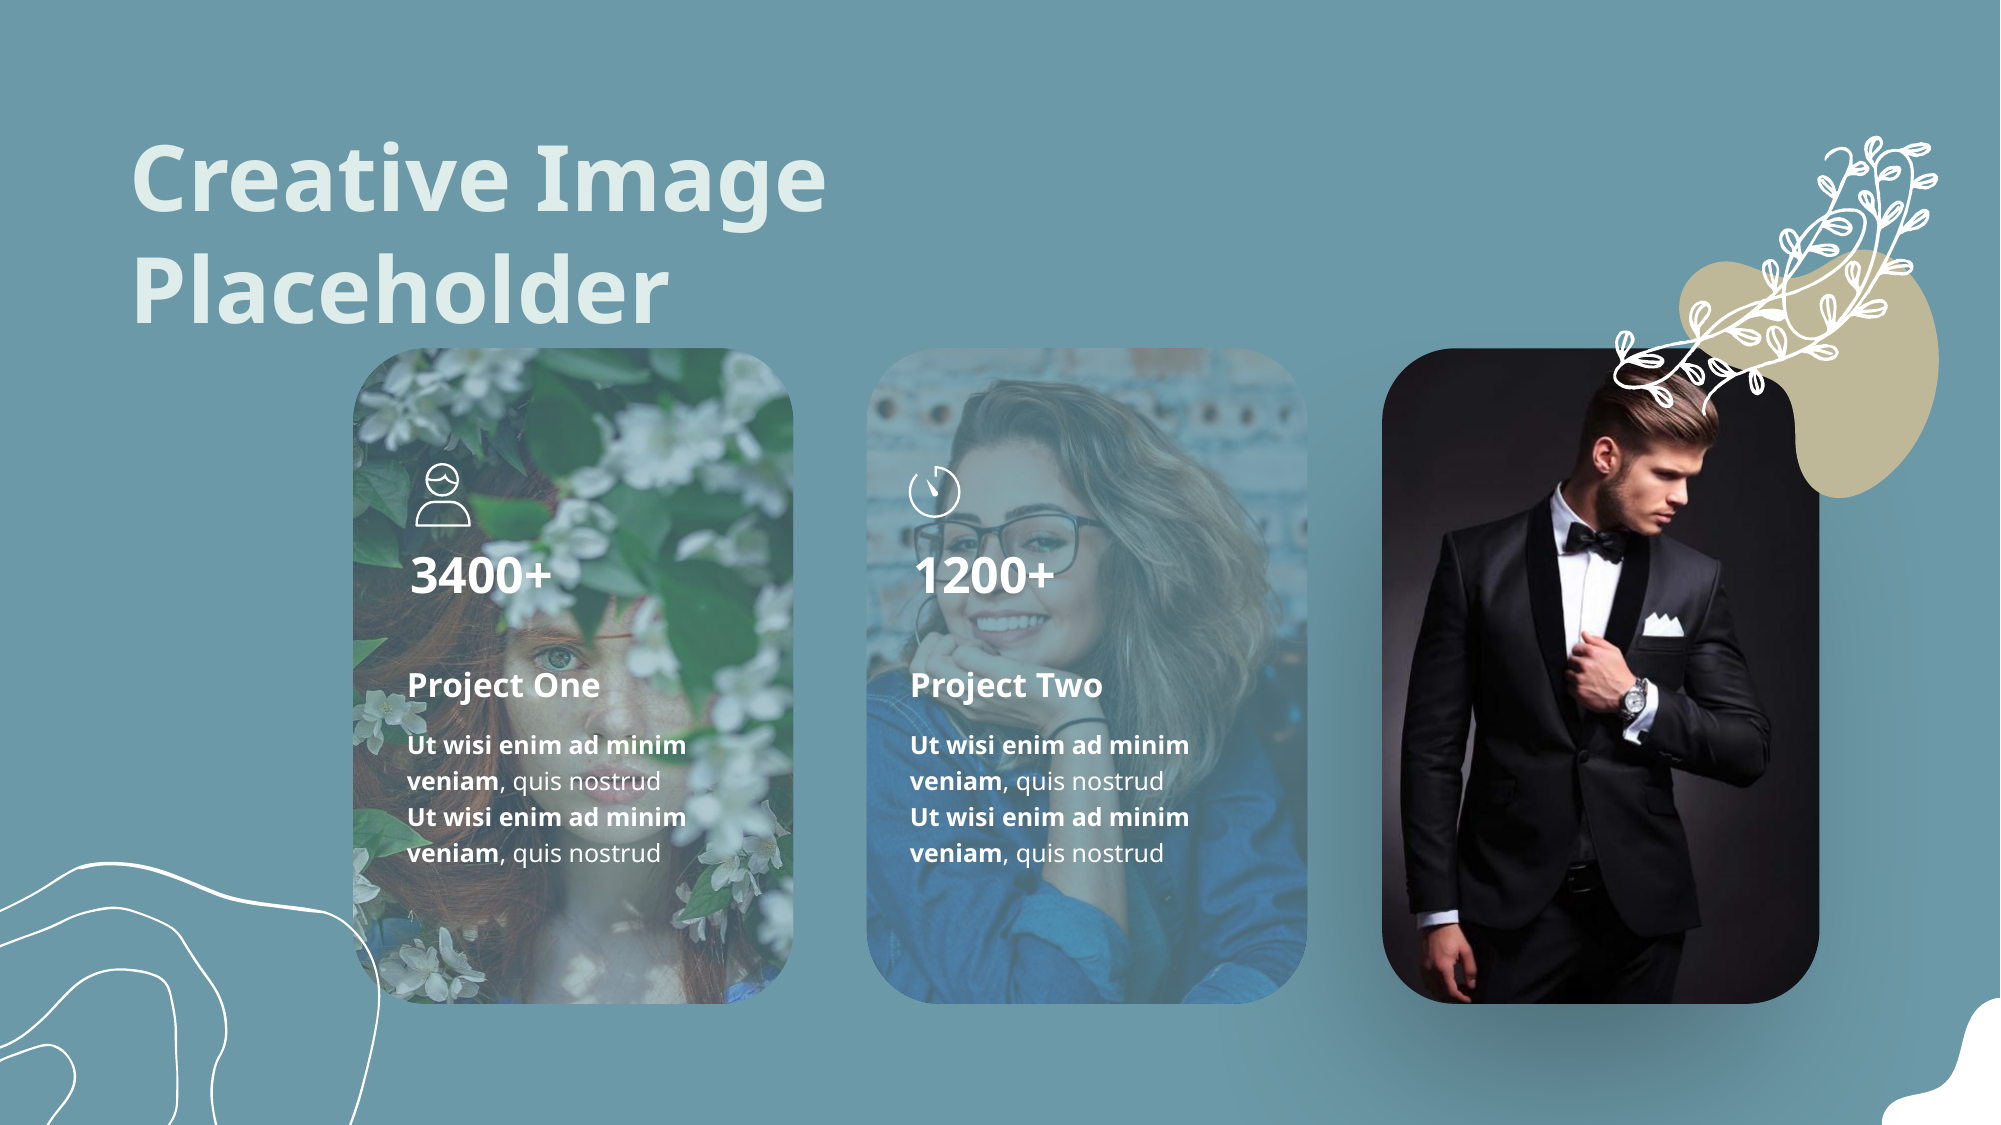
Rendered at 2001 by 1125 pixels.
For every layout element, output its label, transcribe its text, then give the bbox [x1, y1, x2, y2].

picture [1382, 348, 1820, 1004]
text_box [1818, 274, 1939, 499]
text_box [348, 1004, 380, 1125]
picture [353, 348, 794, 1004]
text_box [1786, 249, 1873, 337]
text_box [1761, 299, 1783, 310]
text_box [1652, 135, 1939, 361]
text_box [1615, 330, 1635, 348]
text_box [0, 1043, 77, 1125]
text_box Creative Image Placeholder [114, 75, 1011, 392]
text_box [0, 861, 353, 932]
picture [866, 348, 1307, 1004]
text_box [0, 968, 179, 1125]
text_box [1778, 276, 1783, 285]
text_box [1698, 317, 1813, 348]
text_box [0, 906, 228, 1125]
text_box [395, 463, 645, 613]
text_box [1679, 261, 1772, 339]
text_box [1852, 251, 1886, 309]
text_box [1890, 268, 1907, 272]
